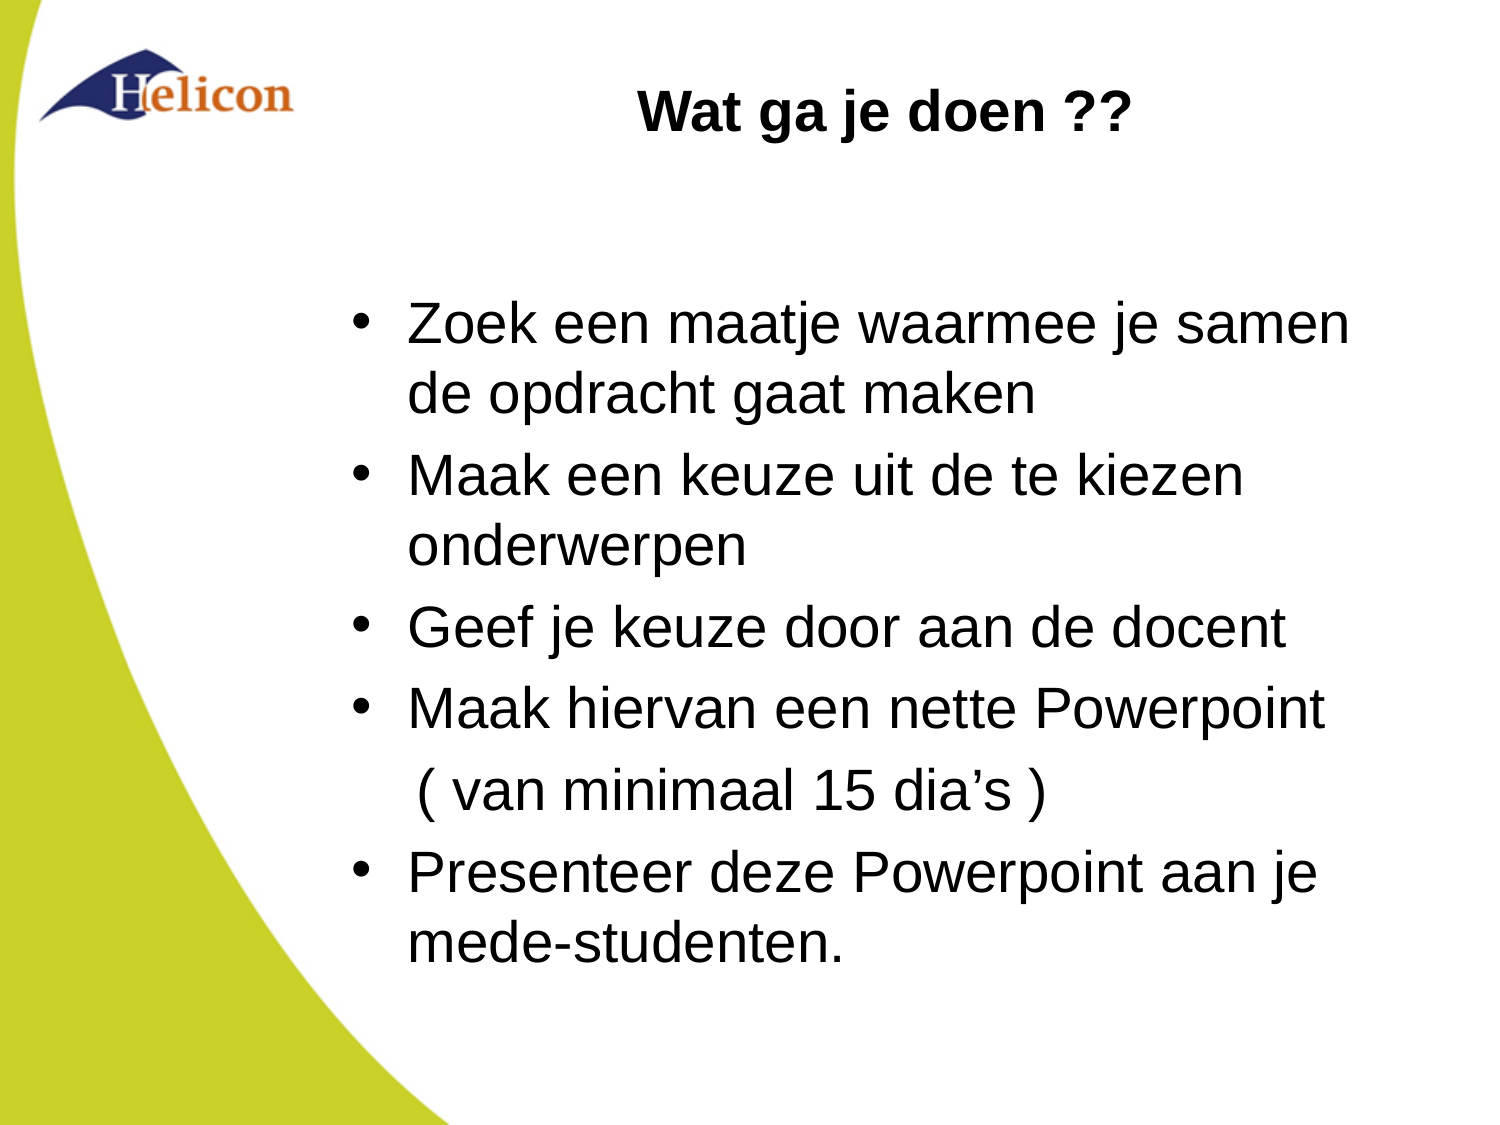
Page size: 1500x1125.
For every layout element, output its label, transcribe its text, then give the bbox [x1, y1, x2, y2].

picture [0, 0, 1500, 1125]
title Wat ga je doen ?? [324, 54, 1415, 161]
list Zoek een maatje waarmee je samen de opdracht gaat maken Maak een keuze uit de te kiezen onderwerpen Geef je keuze door aan de docent Maak hiervan een nette Powerpoint ( van minimaal 15 dia’s ) Presenteer deze Powerpoint aan je mede-studenten. [336, 196, 1425, 1005]
